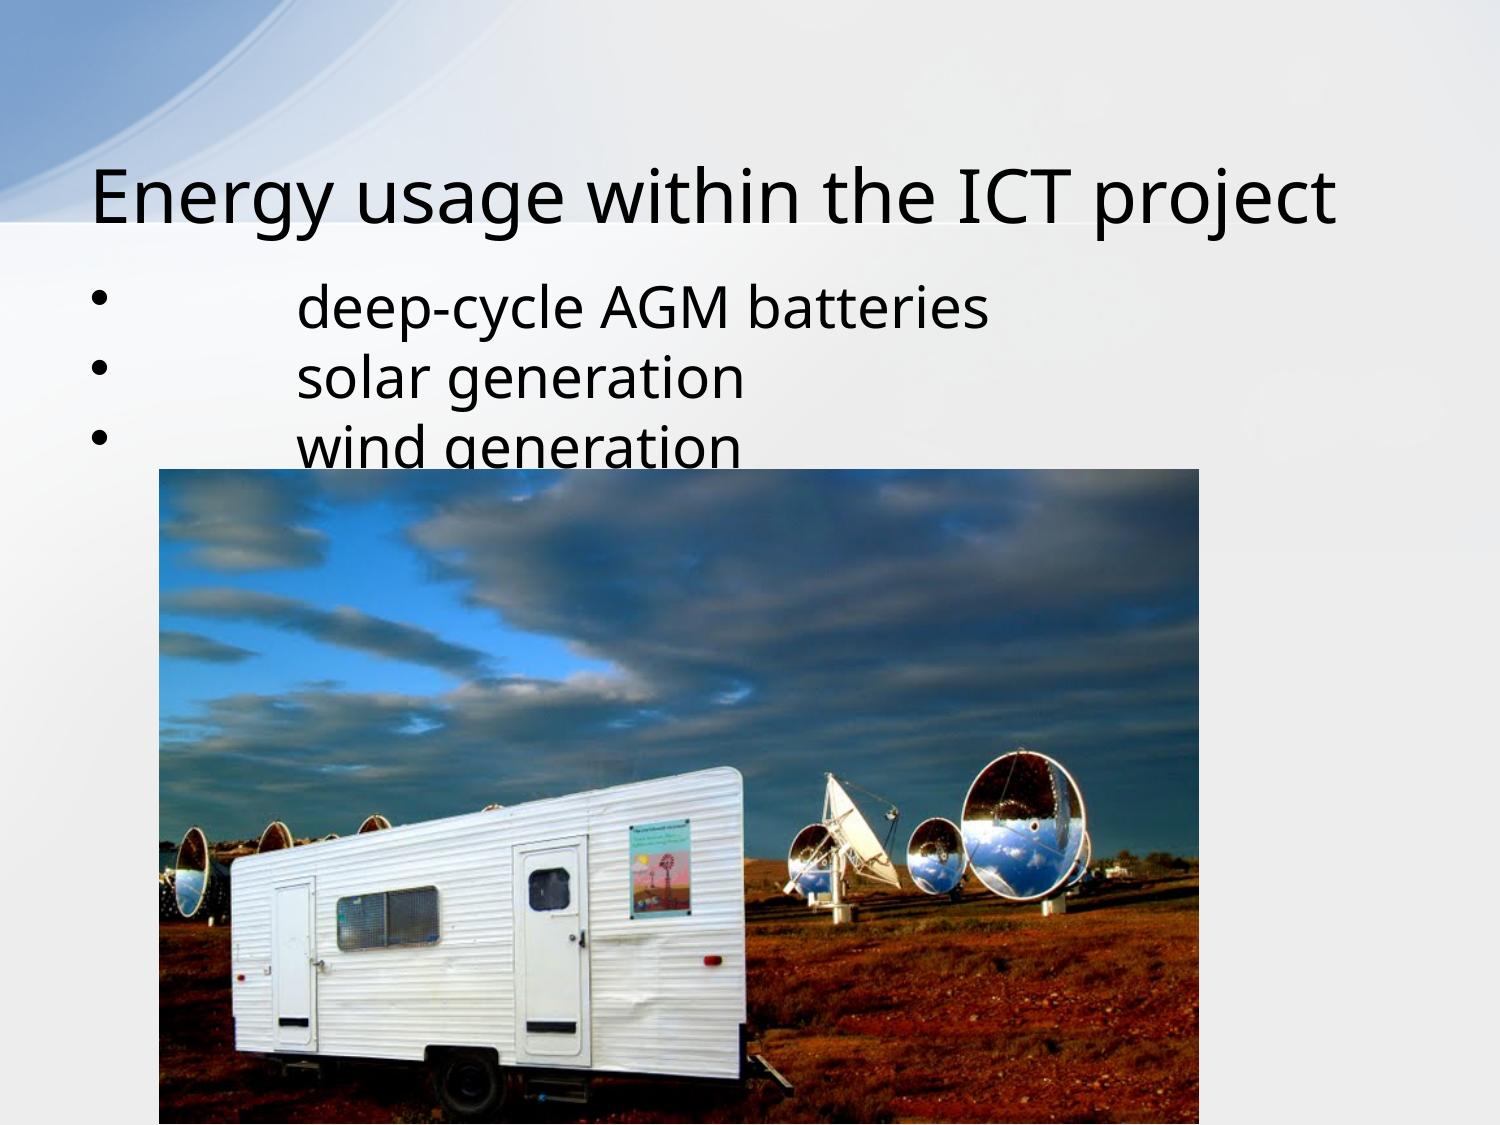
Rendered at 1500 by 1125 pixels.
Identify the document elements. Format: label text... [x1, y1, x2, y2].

title Energy usage within the ICT project [75, 58, 1425, 247]
picture [0, 0, 1500, 1125]
list deep-cycle AGM batteries solar generation wind generation [75, 262, 1425, 1005]
